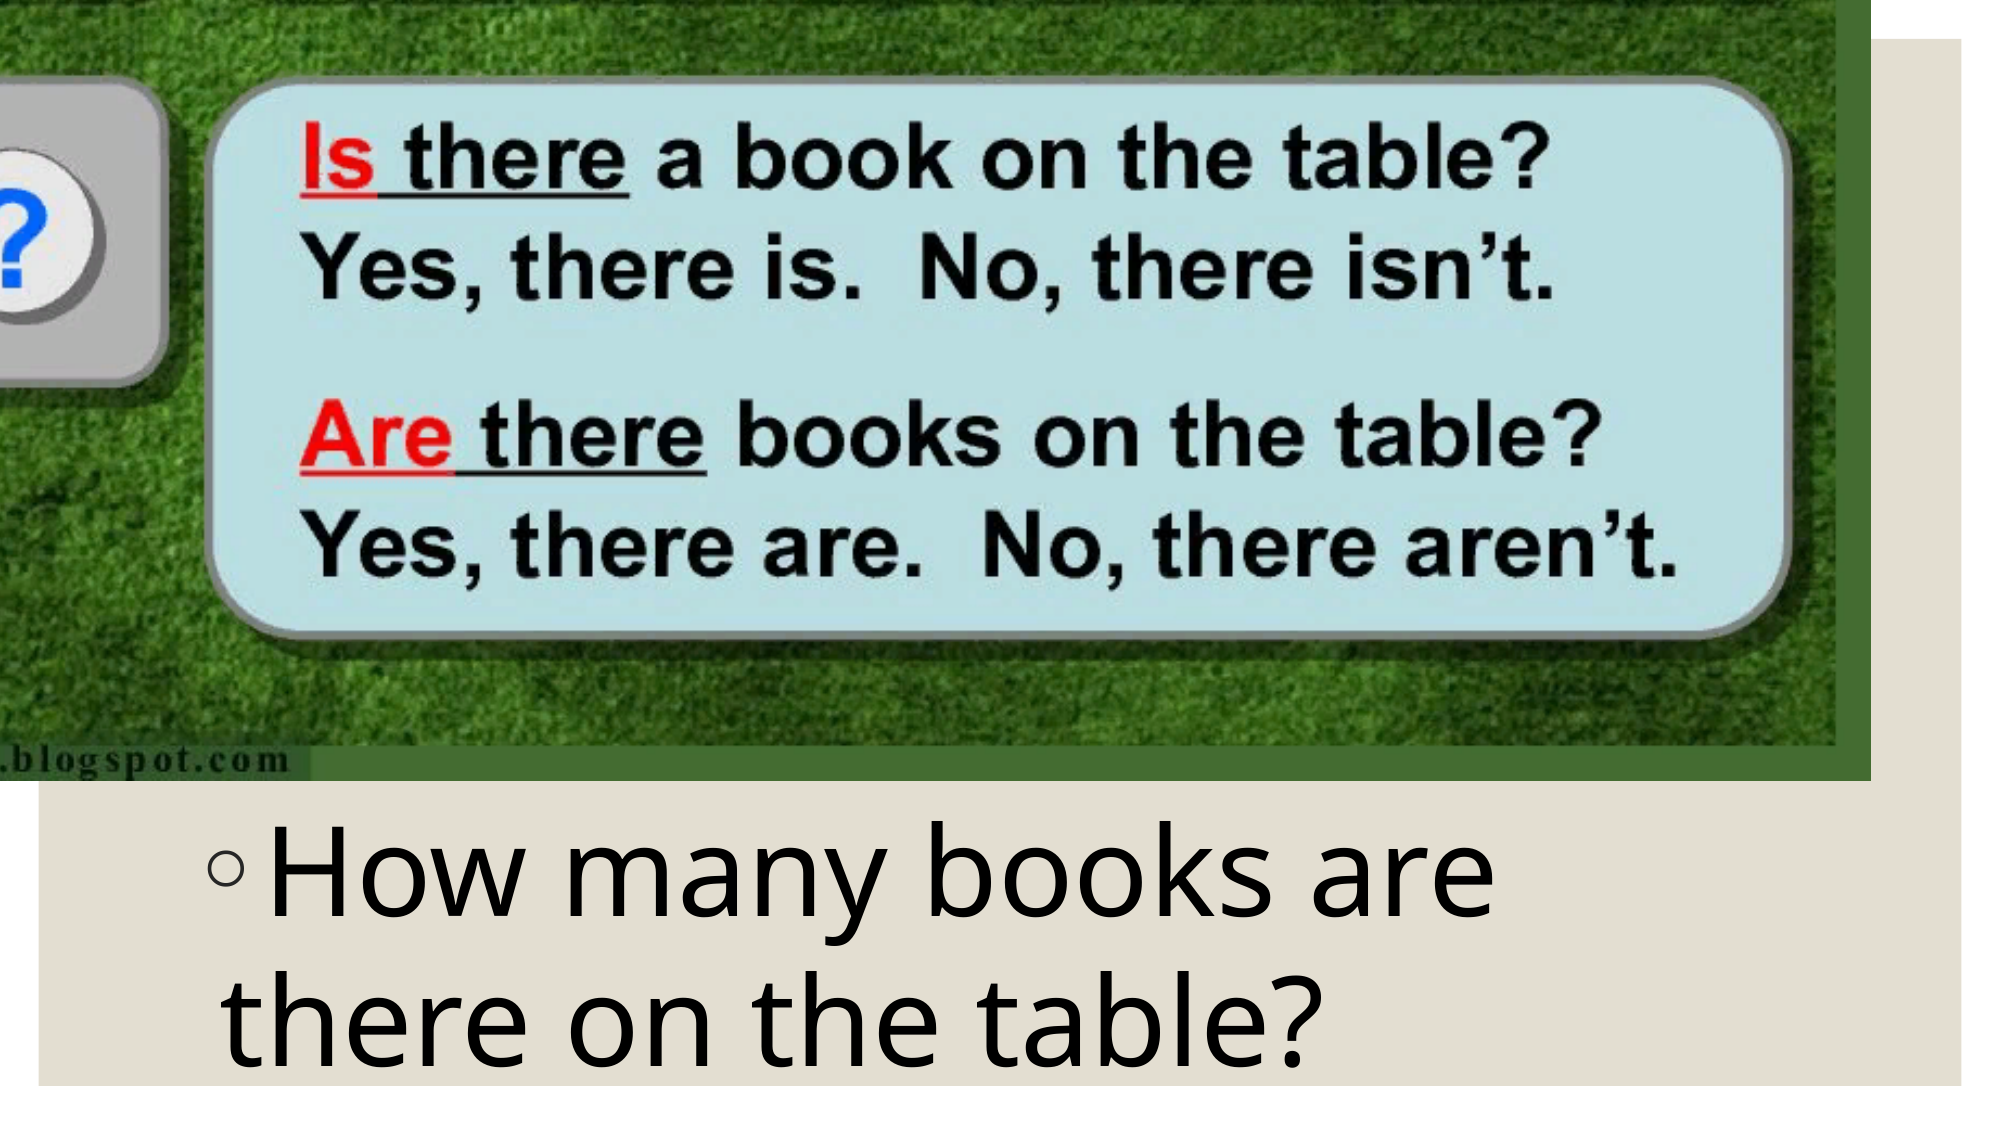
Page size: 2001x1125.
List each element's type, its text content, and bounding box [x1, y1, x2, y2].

picture [0, 0, 1871, 781]
list How many books are there on the table? [174, 790, 1825, 1039]
